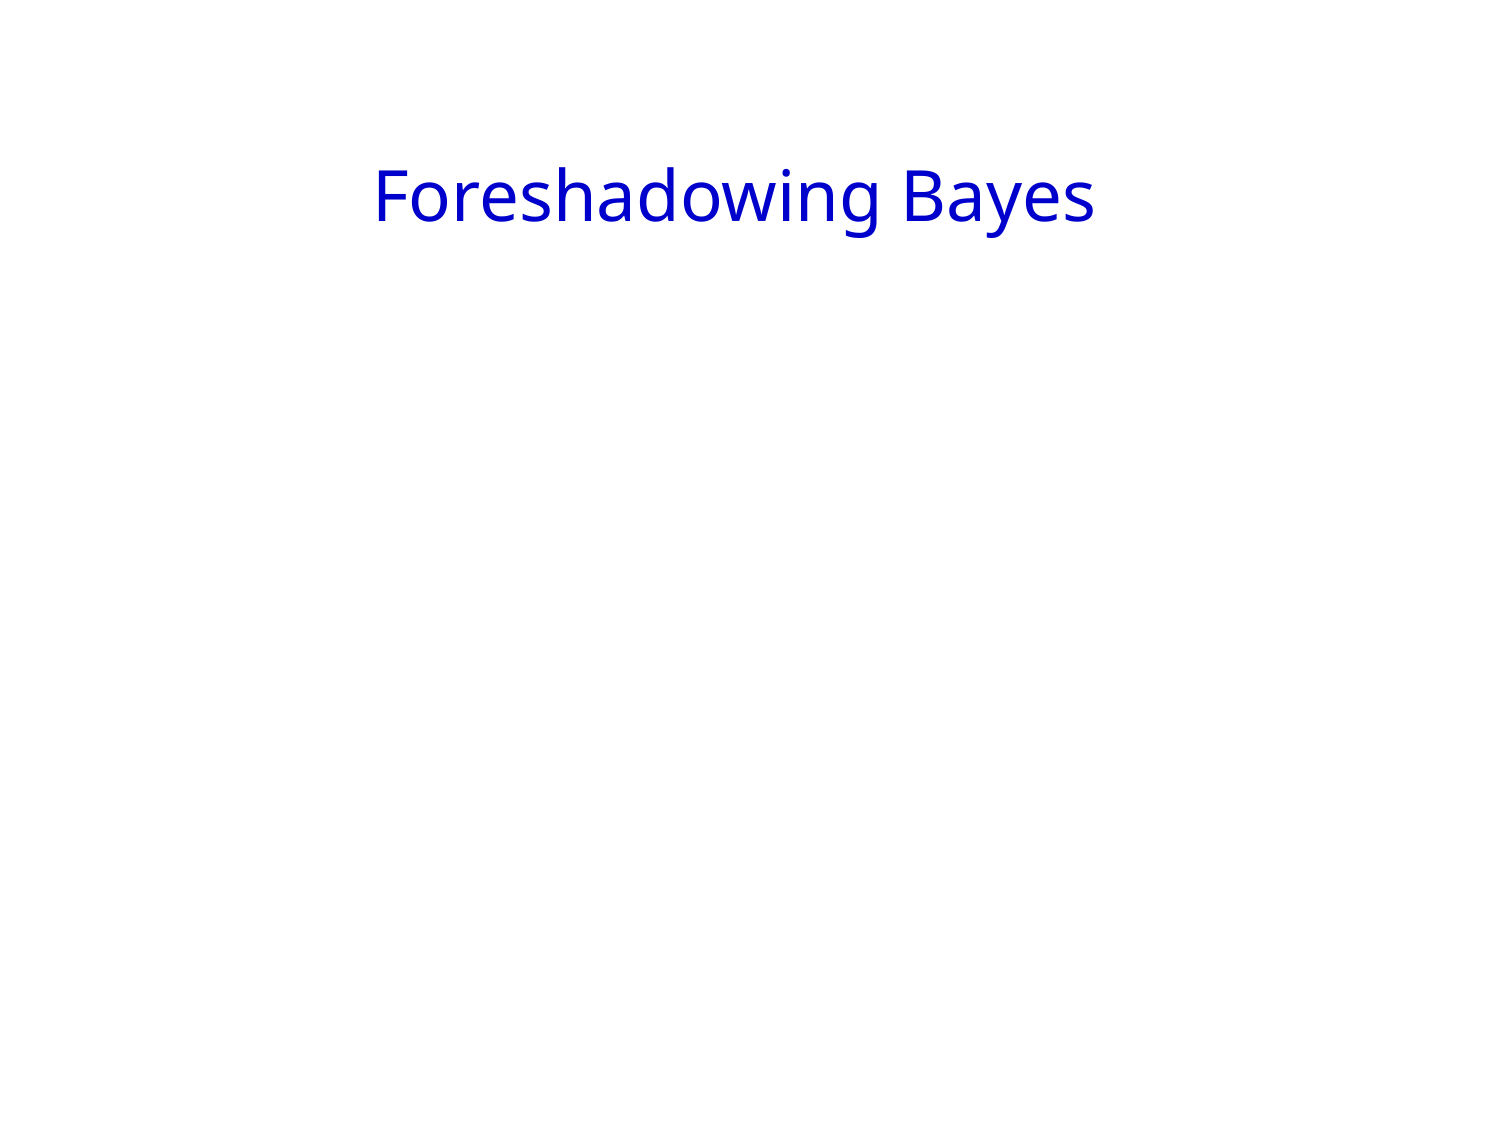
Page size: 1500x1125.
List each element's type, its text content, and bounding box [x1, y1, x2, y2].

title Foreshadowing Bayes [161, 124, 1308, 244]
